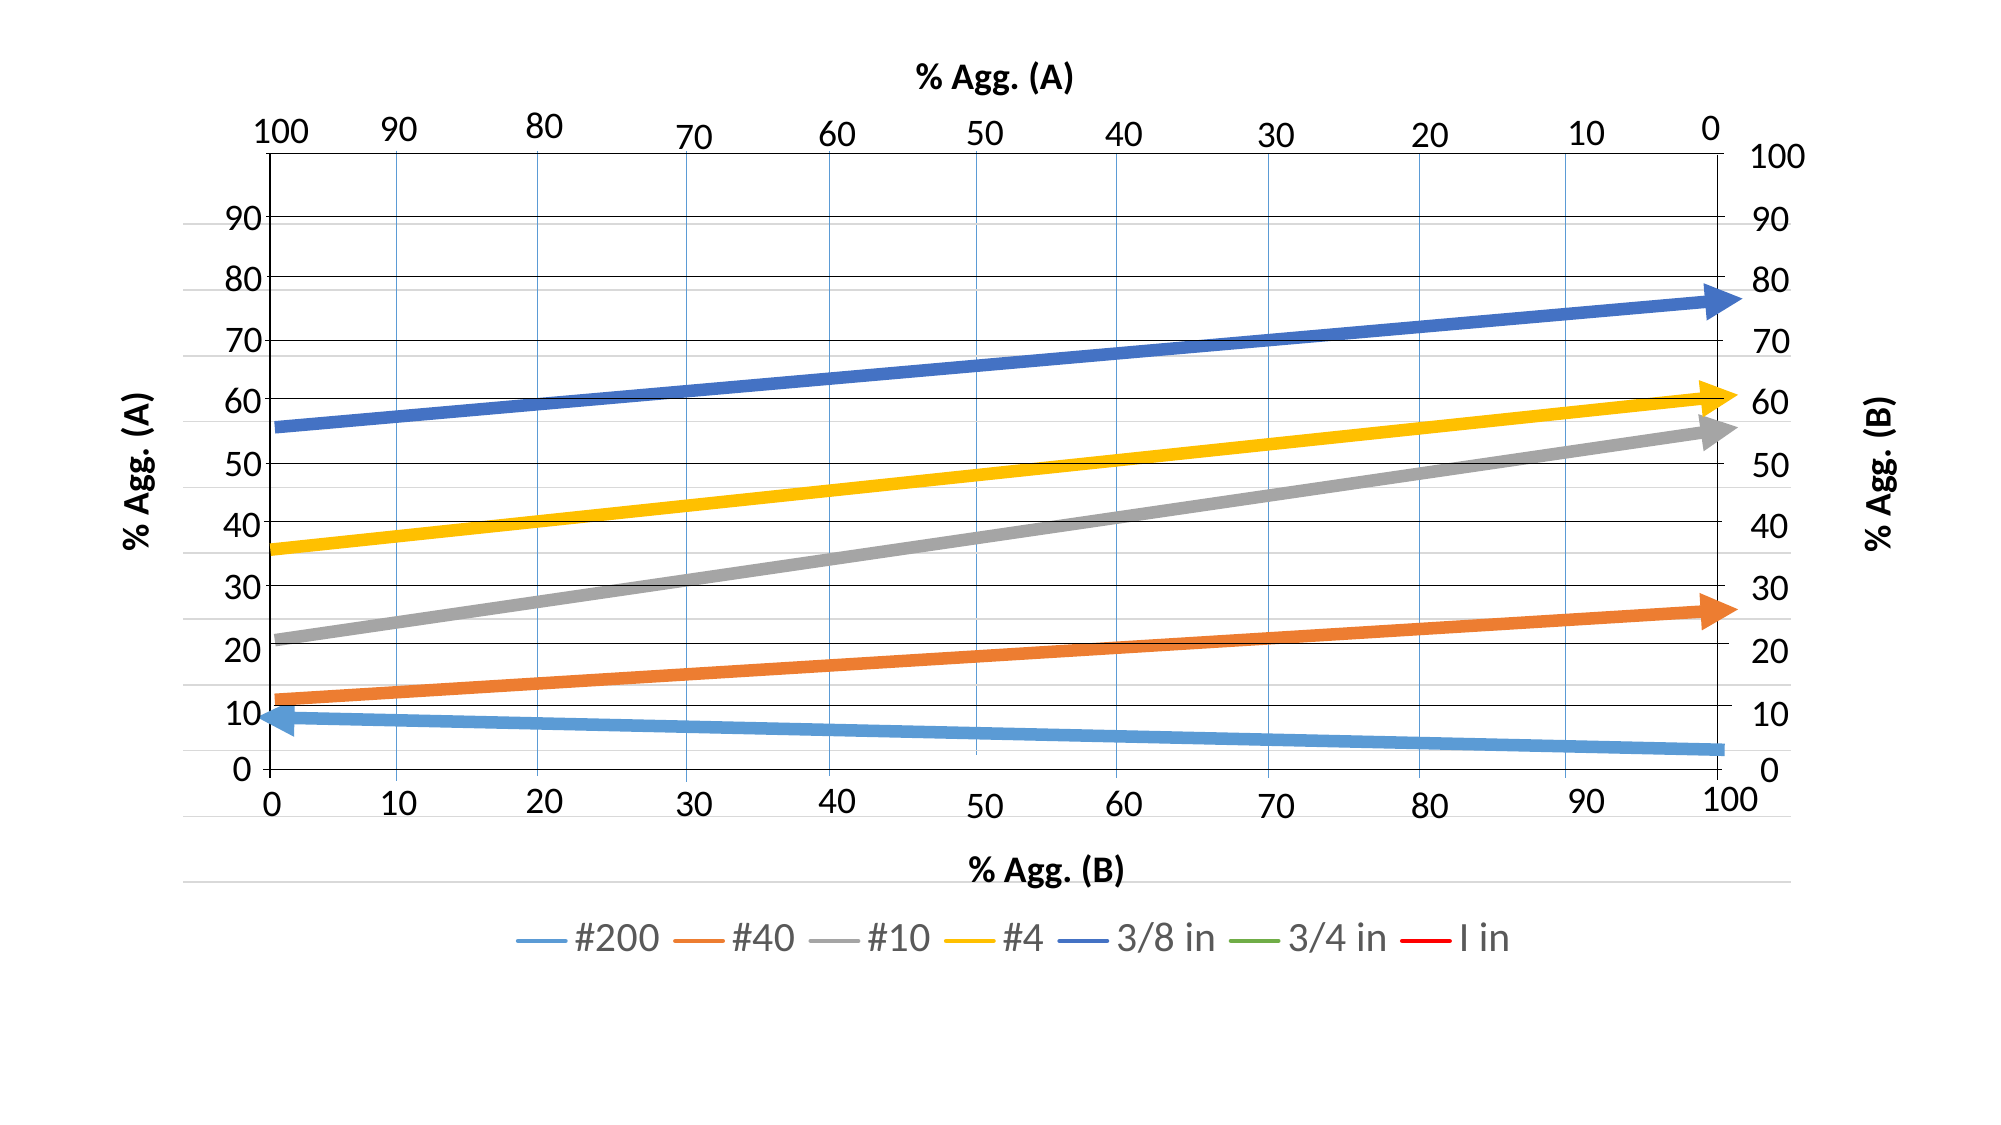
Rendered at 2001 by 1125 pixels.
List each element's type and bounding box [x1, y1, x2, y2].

text_box [101, 44, 1907, 977]
